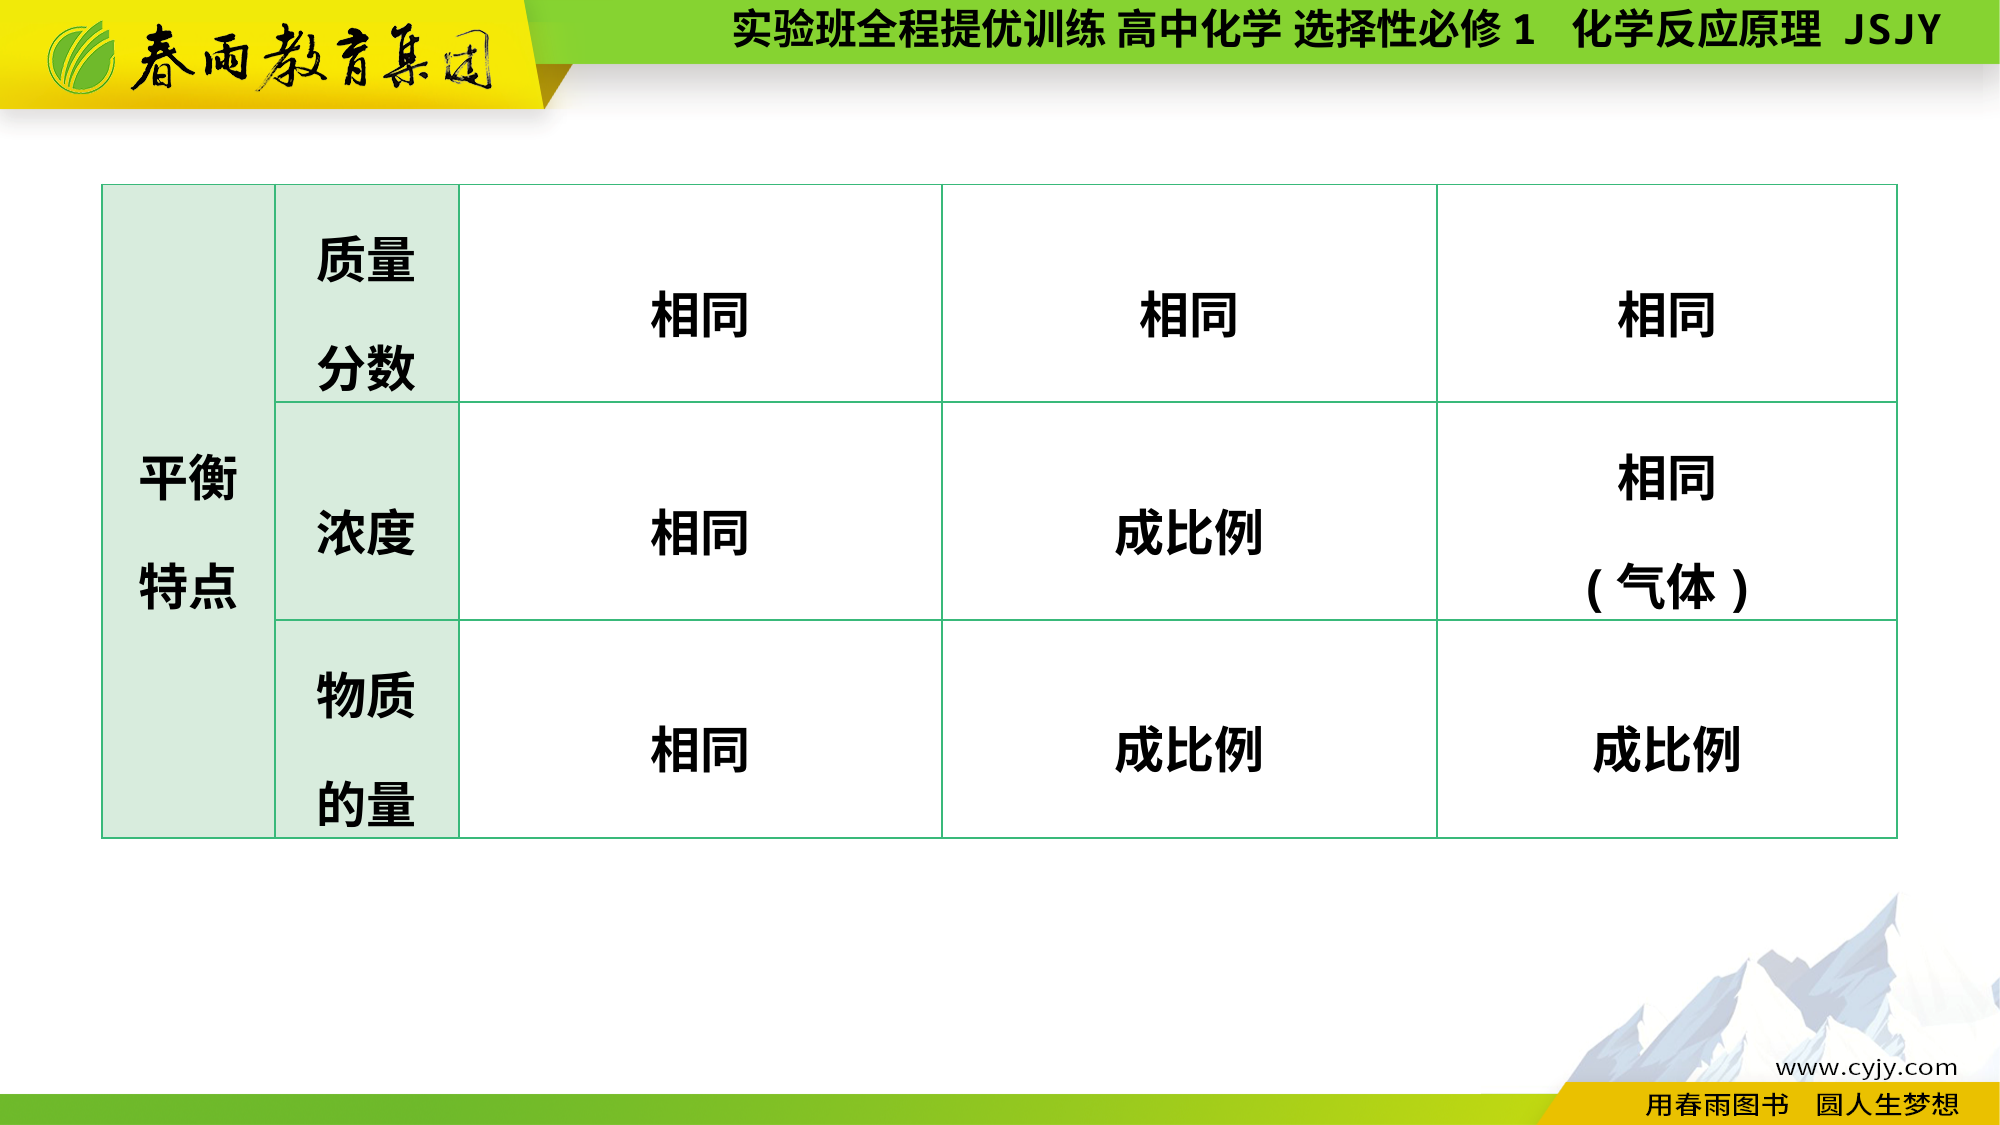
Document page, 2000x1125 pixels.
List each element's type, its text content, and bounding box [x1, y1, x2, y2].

table_cell 物质 的量 [276, 621, 458, 837]
table_cell 浓度 [276, 403, 458, 619]
table_cell 成比例 [943, 621, 1436, 837]
table_header 相同 [460, 185, 941, 401]
table_cell 相同 [460, 621, 941, 837]
table_cell 成比例 [943, 403, 1436, 619]
table_header 相同 [943, 185, 1436, 401]
table_cell 成比例 [1438, 621, 1896, 837]
picture [0, 0, 2000, 1125]
table_header 相同 [1438, 185, 1896, 401]
table_header 质量 分数 [276, 185, 458, 401]
table_cell 相同 (气体) [1438, 403, 1896, 619]
table_header 平衡 特点 [103, 185, 274, 837]
table_cell 相同 [460, 403, 941, 619]
